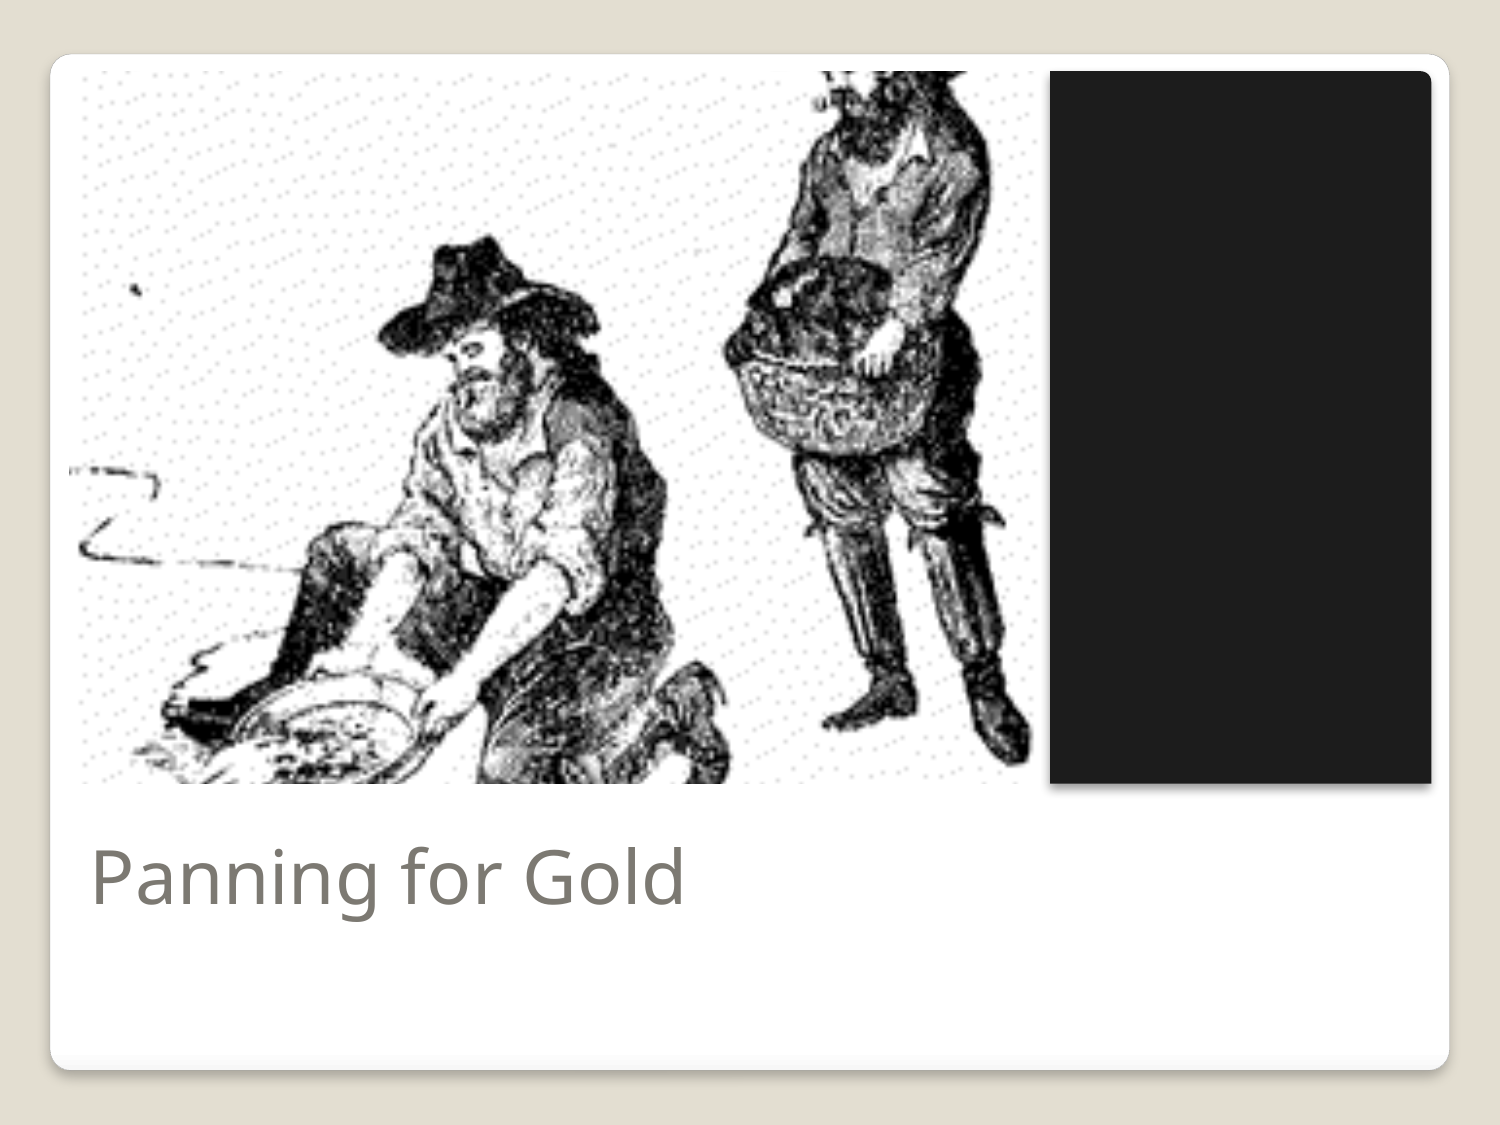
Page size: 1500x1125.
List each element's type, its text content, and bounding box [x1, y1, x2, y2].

title Panning for Gold [75, 822, 1425, 995]
picture [68, 71, 1042, 785]
